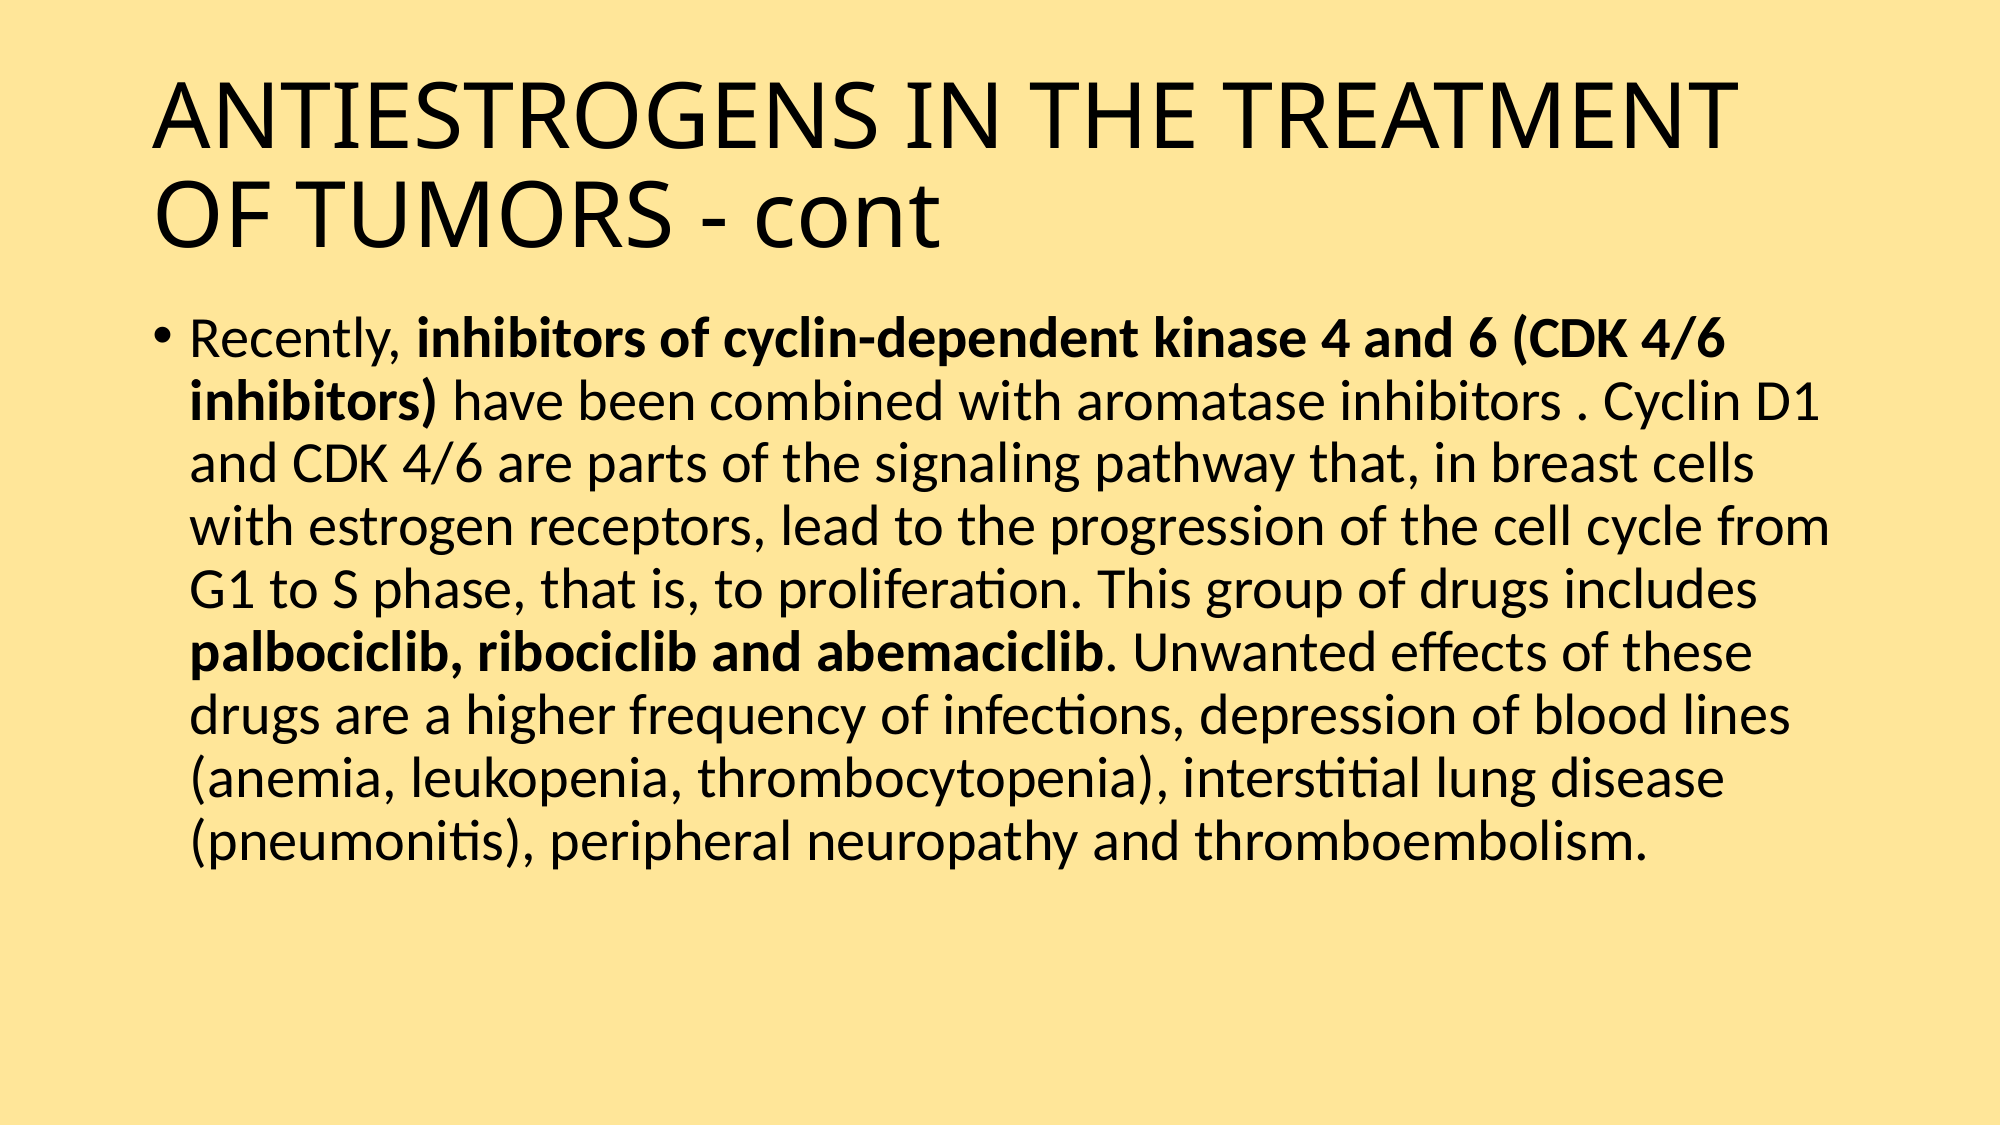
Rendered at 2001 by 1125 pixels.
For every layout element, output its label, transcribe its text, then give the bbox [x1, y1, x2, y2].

list Recently, inhibitors of cyclin-dependent kinase 4 and 6 (CDK 4/6 inhibitors) have been combined with aromatase inhibitors . Cyclin D1 and CDK 4/6 are parts of the signaling pathway that, in breast cells with estrogen receptors, lead to the progression of the cell cycle from G1 to S phase, that is, to proliferation. This group of drugs includes palbociclib, ribociclib and abemaciclib. Unwanted effects of these drugs are a higher frequency of infections, depression of blood lines (anemia, leukopenia, thrombocytopenia), interstitial lung disease (pneumonitis), peripheral neuropathy and thromboembolism. [137, 299, 1863, 1014]
title ANTIESTROGENS IN THE TREATMENT OF TUMORS - cont [137, 59, 1863, 278]
